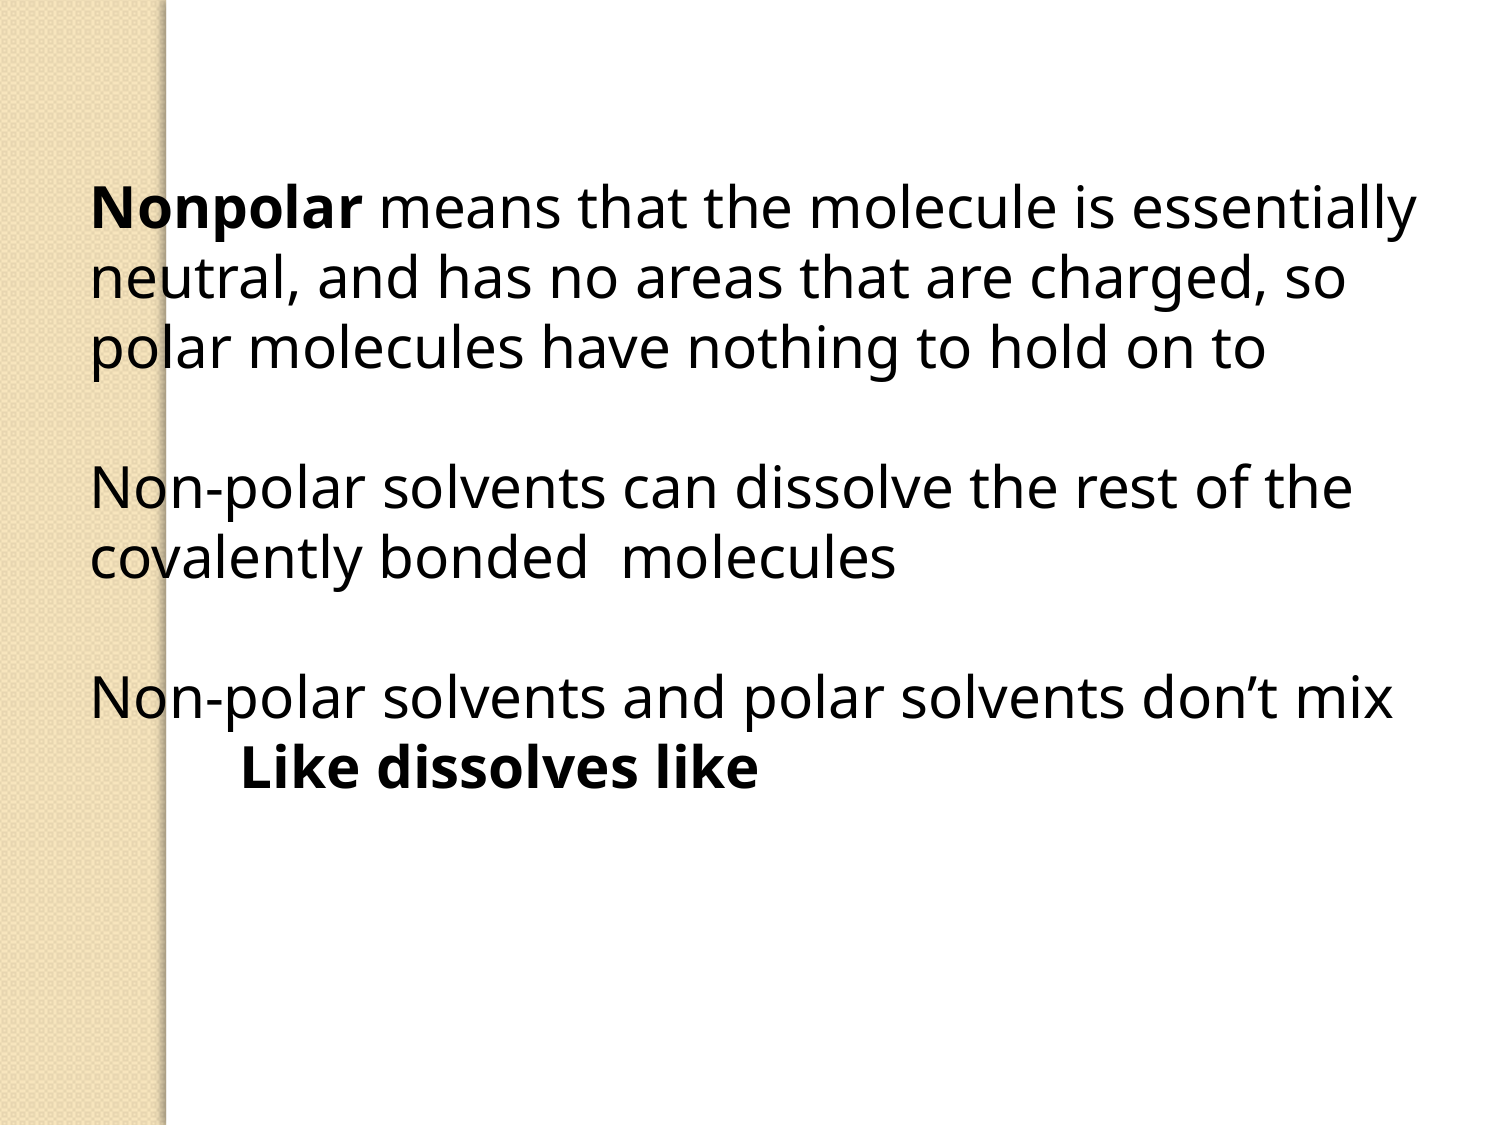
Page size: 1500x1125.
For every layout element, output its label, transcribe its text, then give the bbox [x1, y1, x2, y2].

text_box Nonpolar means that the molecule is essentially neutral, and has no areas that are charged, so polar molecules have nothing to hold on to Non-polar solvents can dissolve the rest of the covalently bonded molecules Non-polar solvents and polar solvents don’t mix Like dissolves like [74, 162, 1438, 808]
